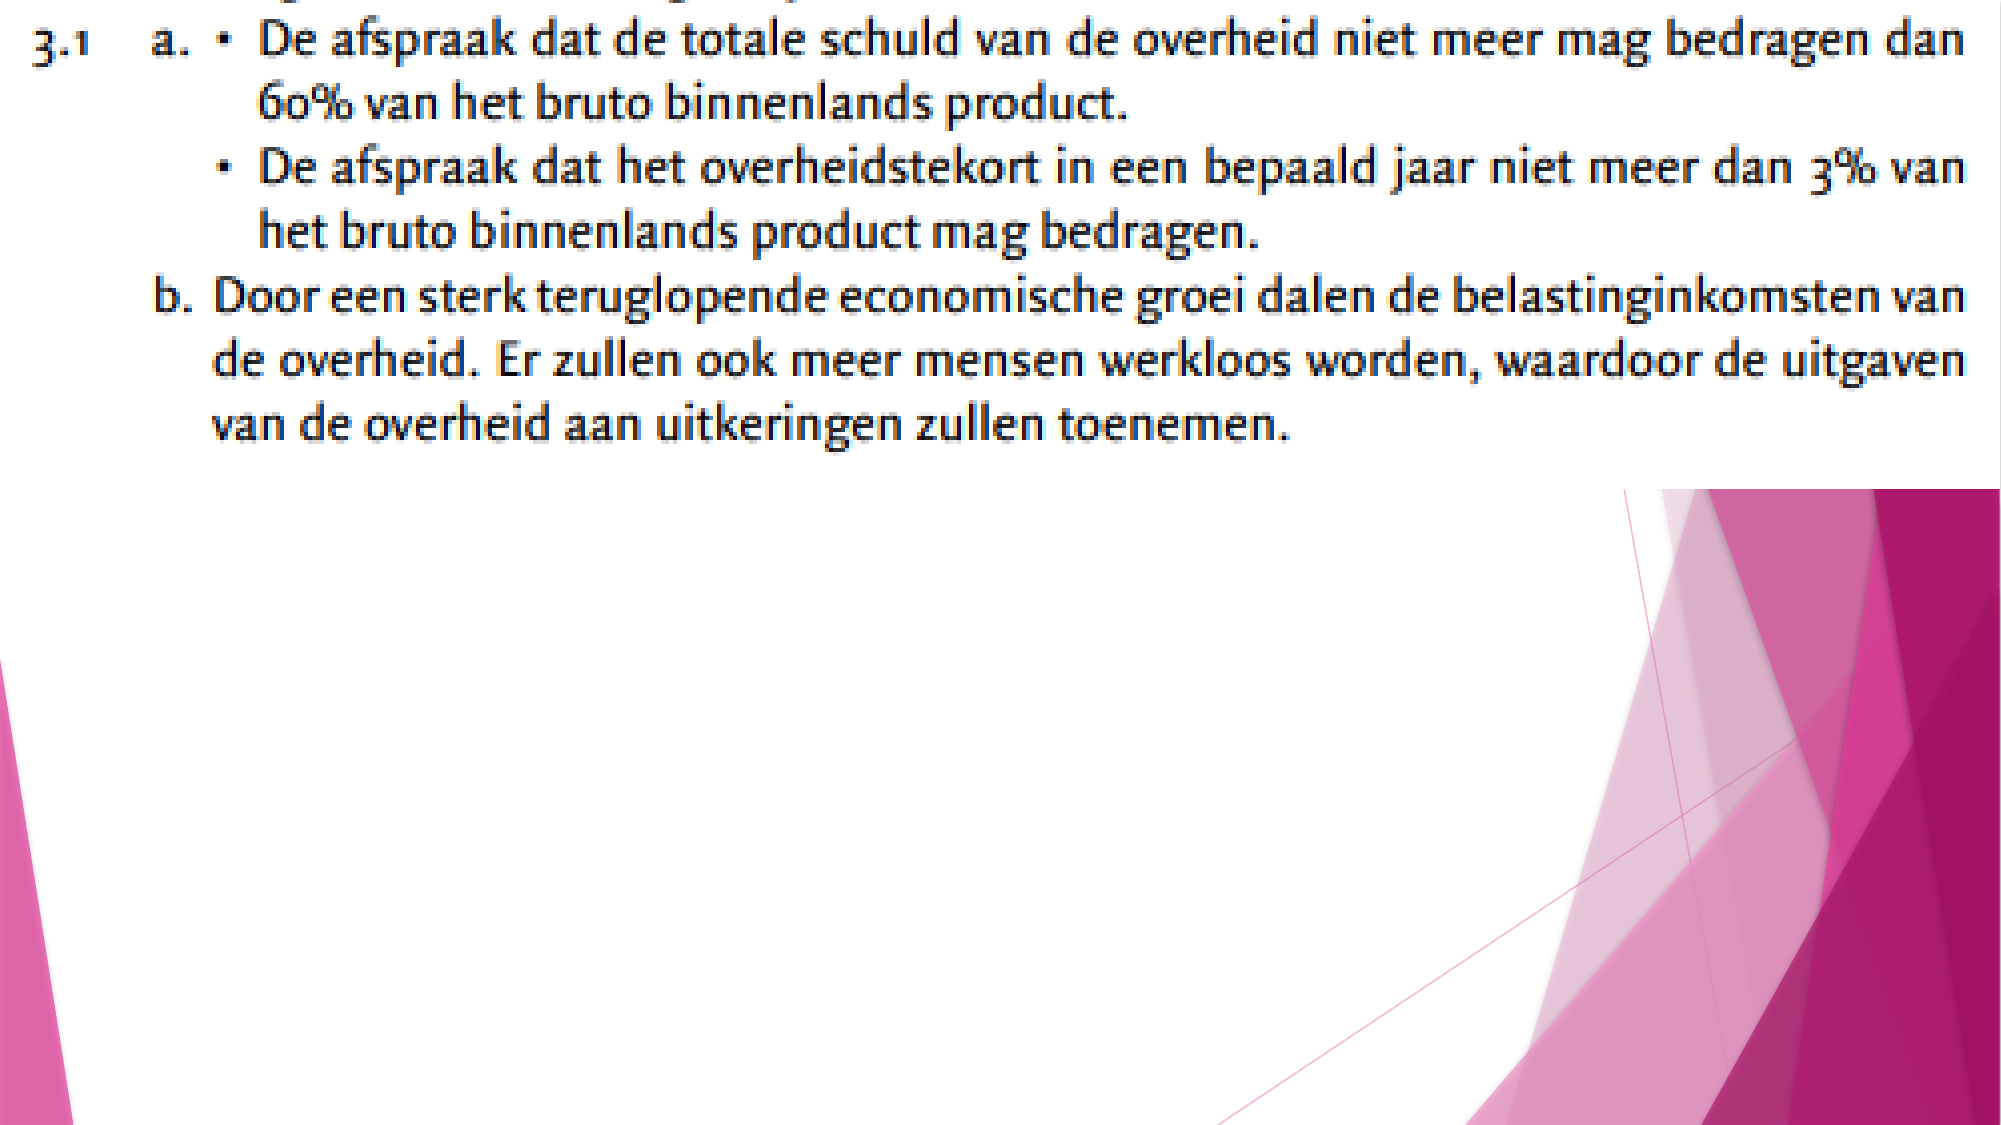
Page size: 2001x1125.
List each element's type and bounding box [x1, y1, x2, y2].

picture [0, 0, 2000, 490]
